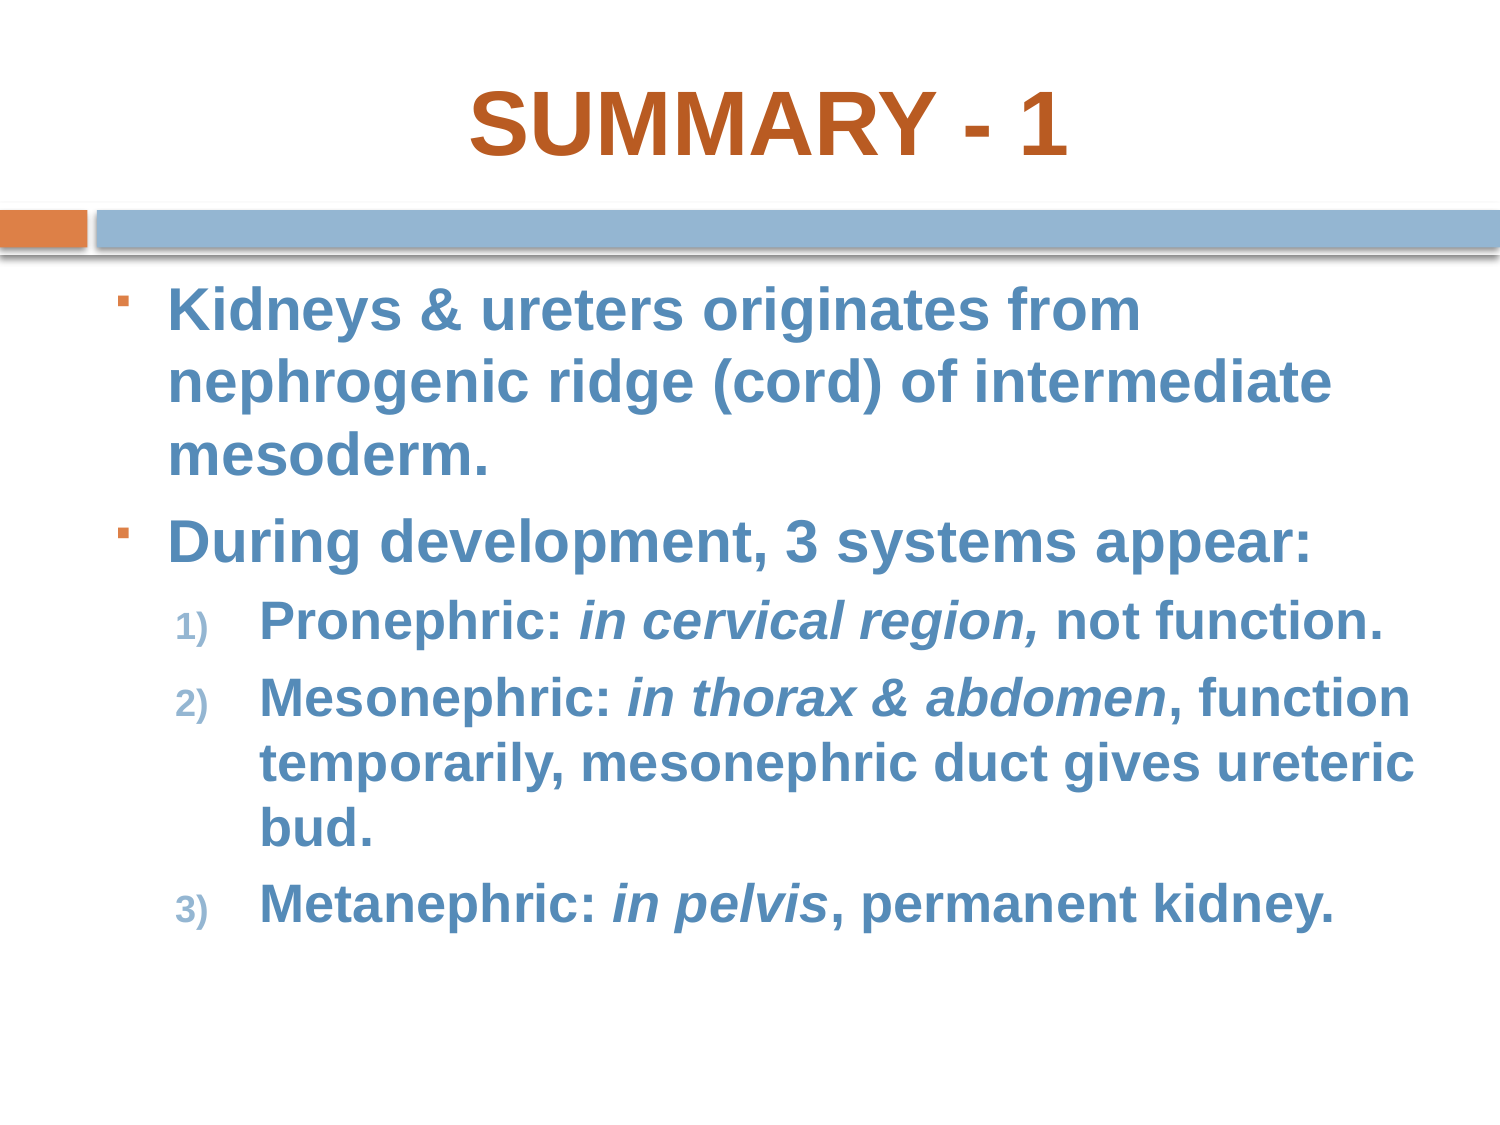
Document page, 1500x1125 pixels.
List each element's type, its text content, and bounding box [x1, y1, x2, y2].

list Kidneys & ureters originates from nephrogenic ridge (cord) of intermediate mesoderm. During development, 3 systems appear: Pronephric: in cervical region, not function. Mesonephric: in thorax & abdomen, function temporarily, mesonephric duct gives ureteric bud. Metanephric: in pelvis, permanent kidney. [100, 262, 1438, 1050]
title SUMMARY - 1 [100, 37, 1438, 200]
